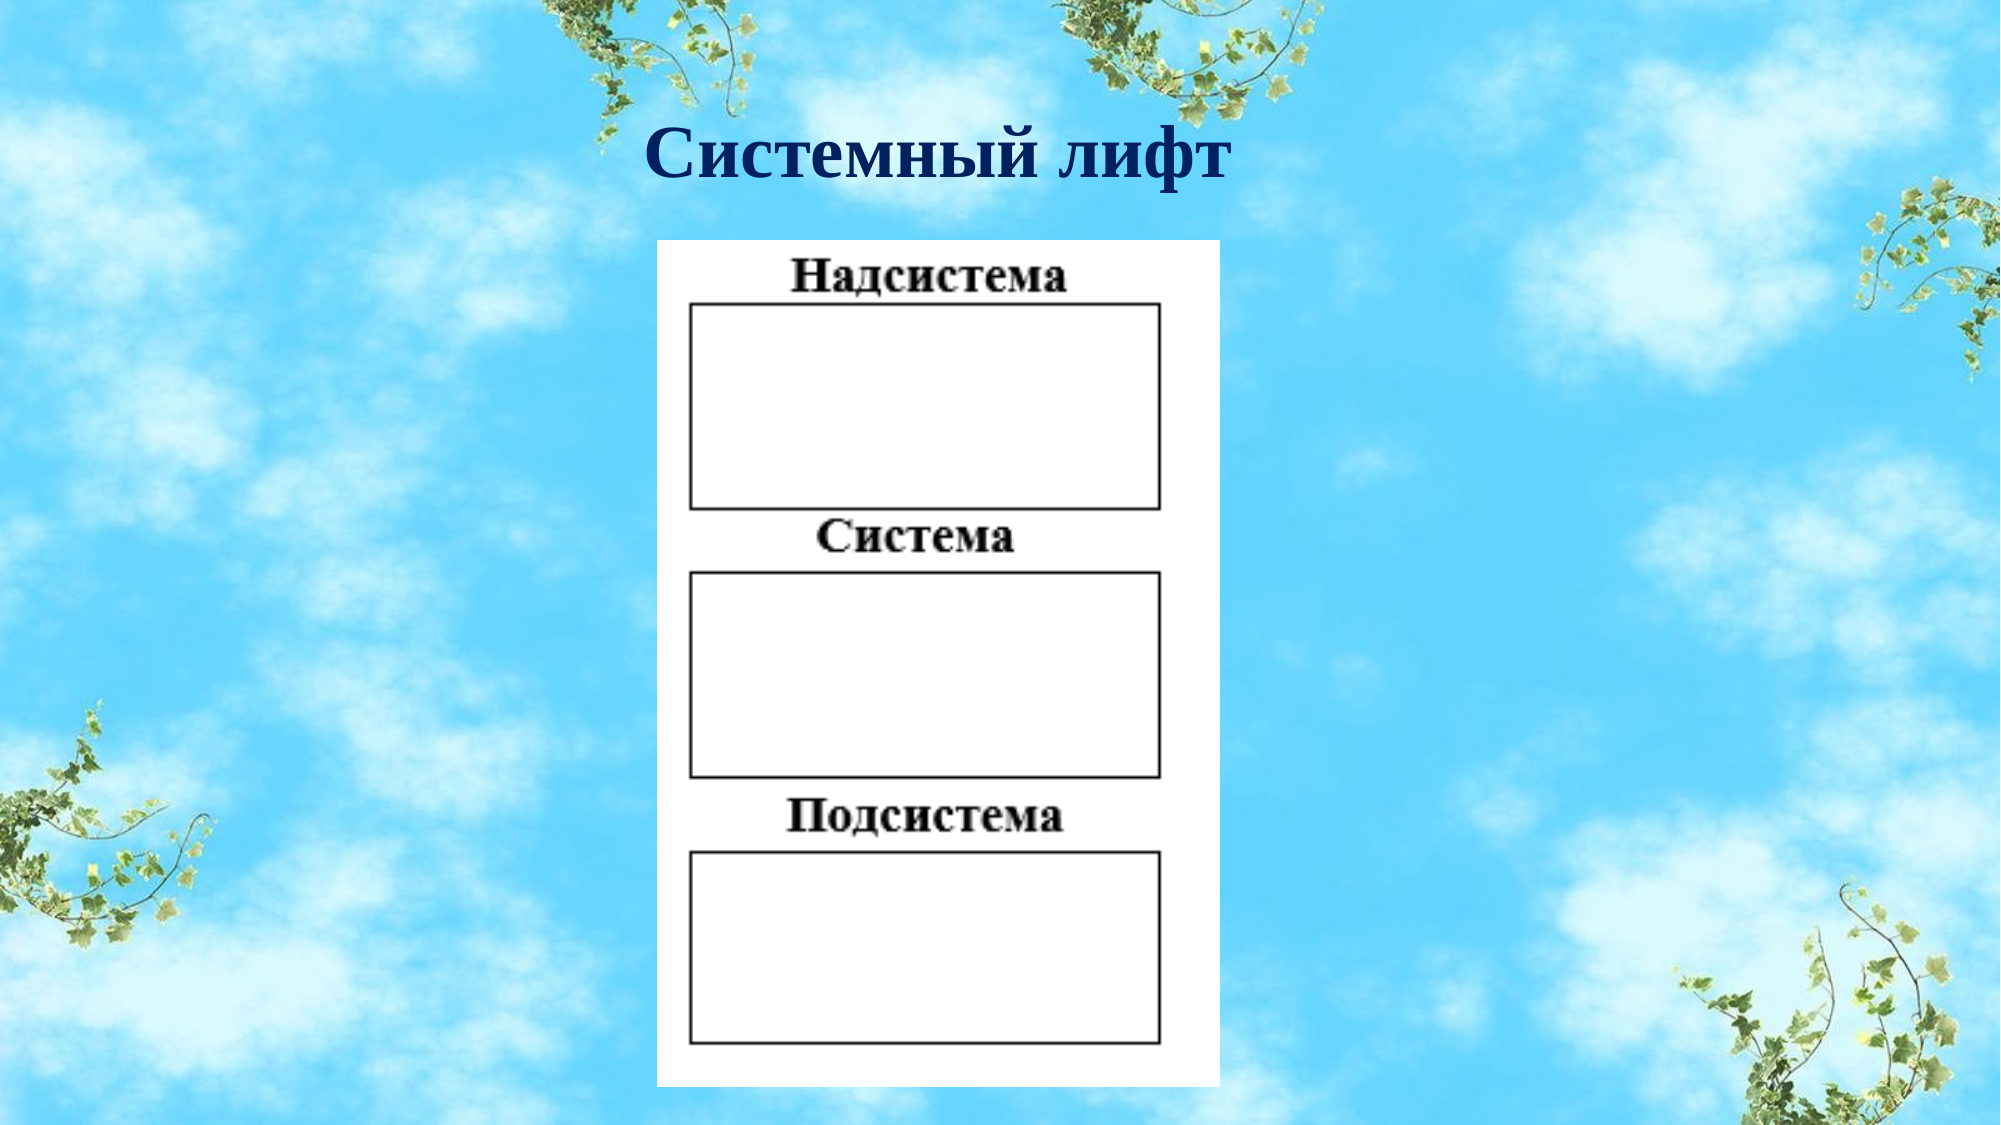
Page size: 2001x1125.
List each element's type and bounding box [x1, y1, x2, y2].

list [0, 0, 2000, 1125]
picture [657, 240, 1220, 1087]
